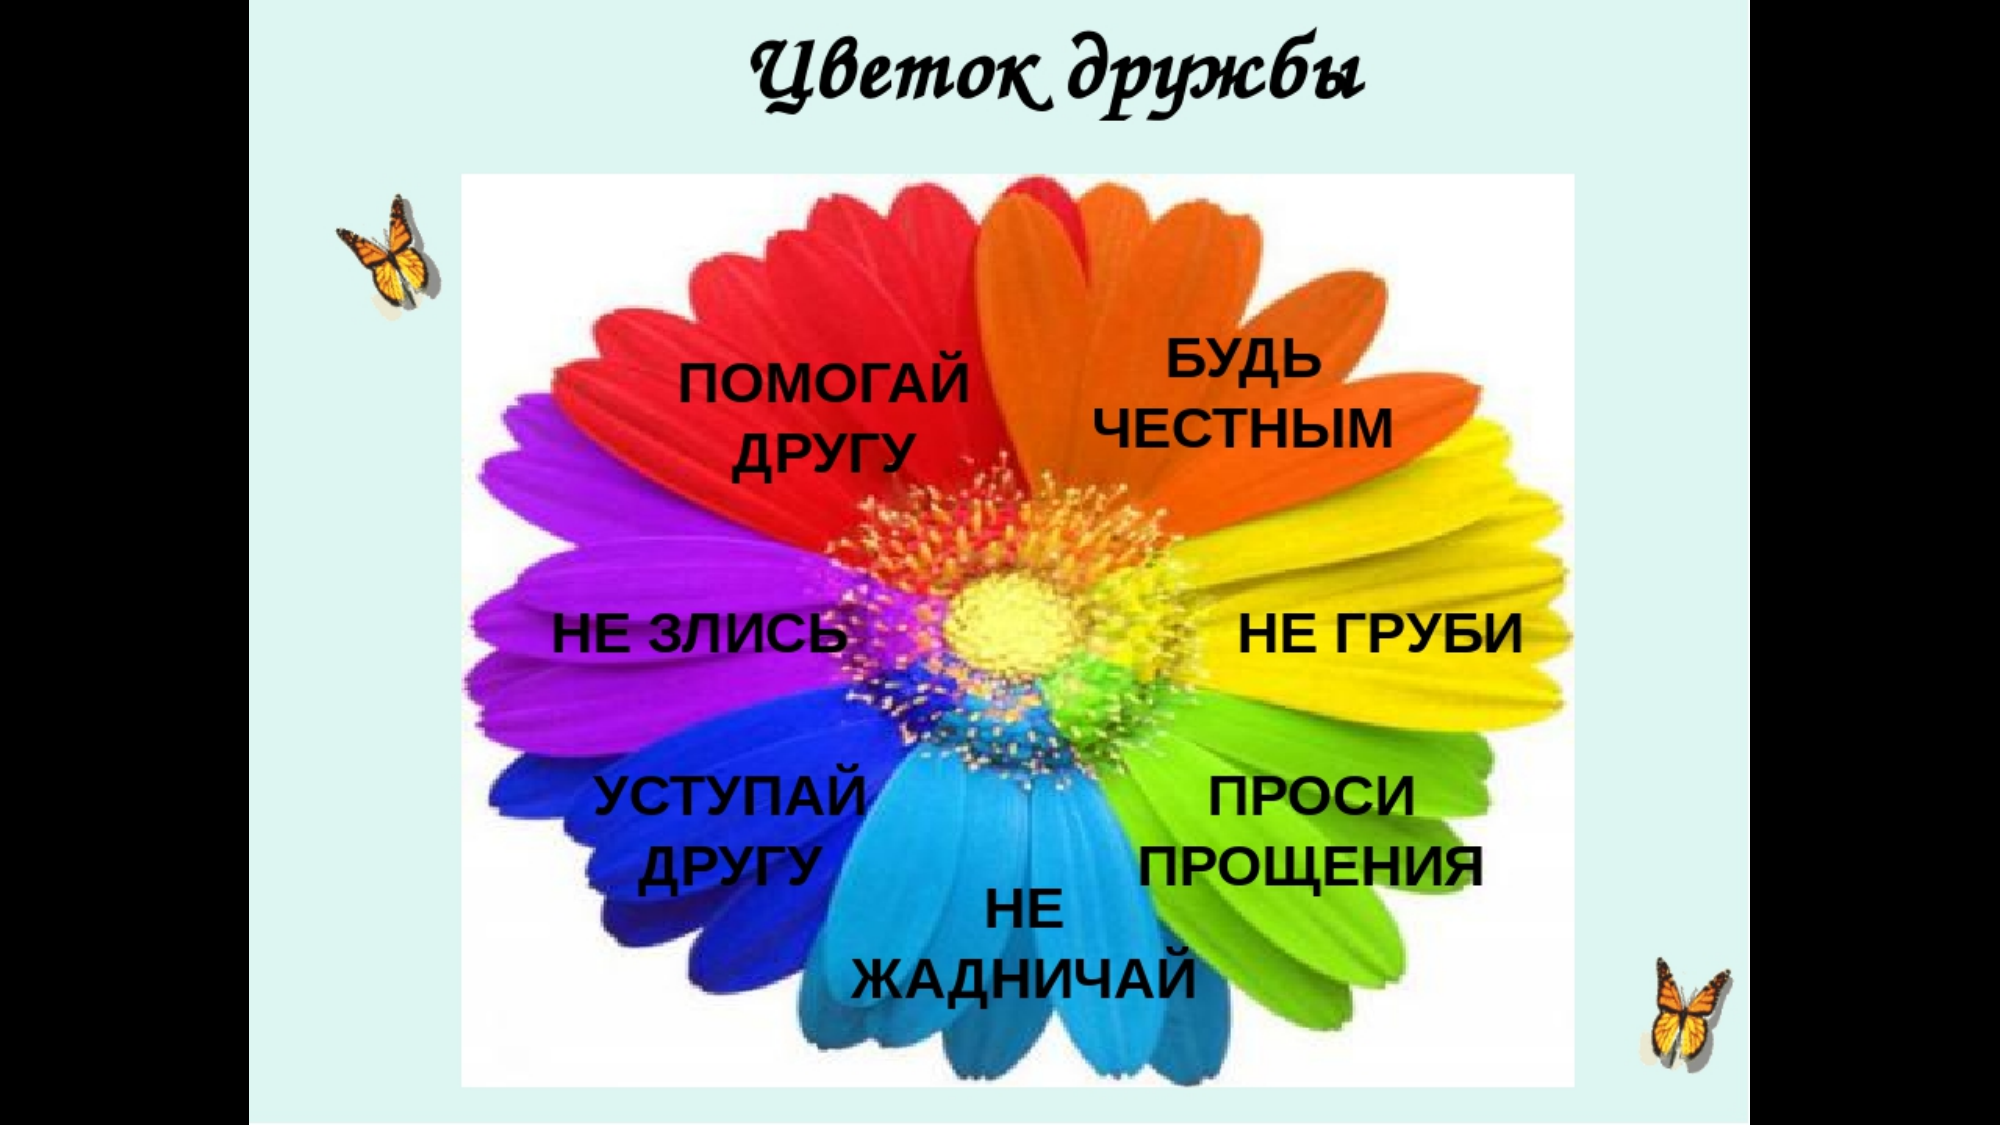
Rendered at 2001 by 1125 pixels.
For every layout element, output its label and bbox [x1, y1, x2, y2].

picture [249, 0, 1750, 1125]
